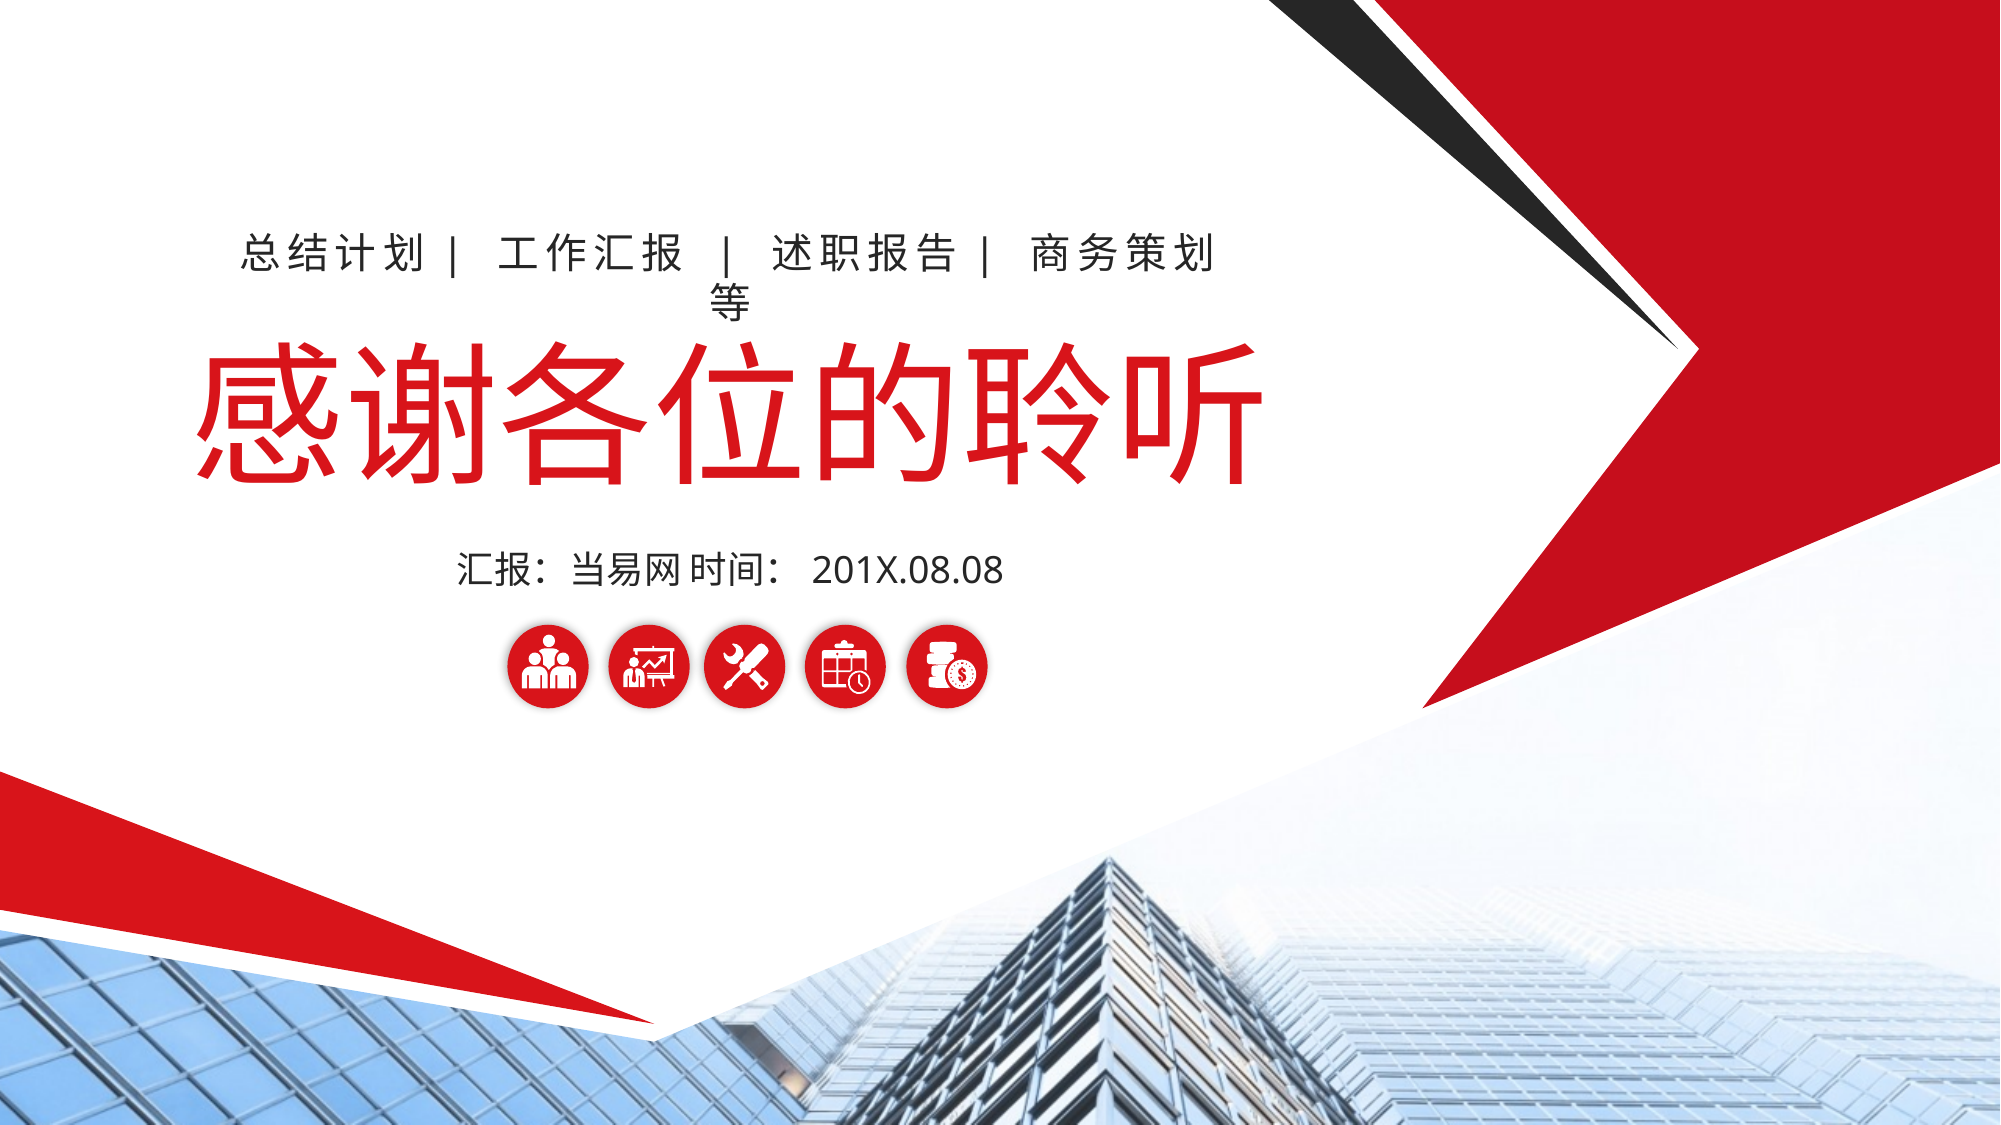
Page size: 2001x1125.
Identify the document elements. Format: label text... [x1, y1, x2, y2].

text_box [507, 624, 589, 709]
text_box [0, 771, 655, 1024]
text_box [703, 624, 786, 709]
text_box 感谢各位的聆听 [175, 311, 1286, 511]
text_box 汇报：当易网 时间：201X.08.08 [359, 538, 1102, 599]
text_box [1268, 0, 1678, 349]
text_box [608, 624, 690, 709]
text_box 总结计划| 工作汇报 | 述职报告| 商务策划等 [223, 219, 1238, 335]
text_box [906, 624, 988, 709]
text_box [804, 624, 886, 709]
text_box [1374, 0, 2000, 709]
text_box [0, 473, 2000, 1125]
